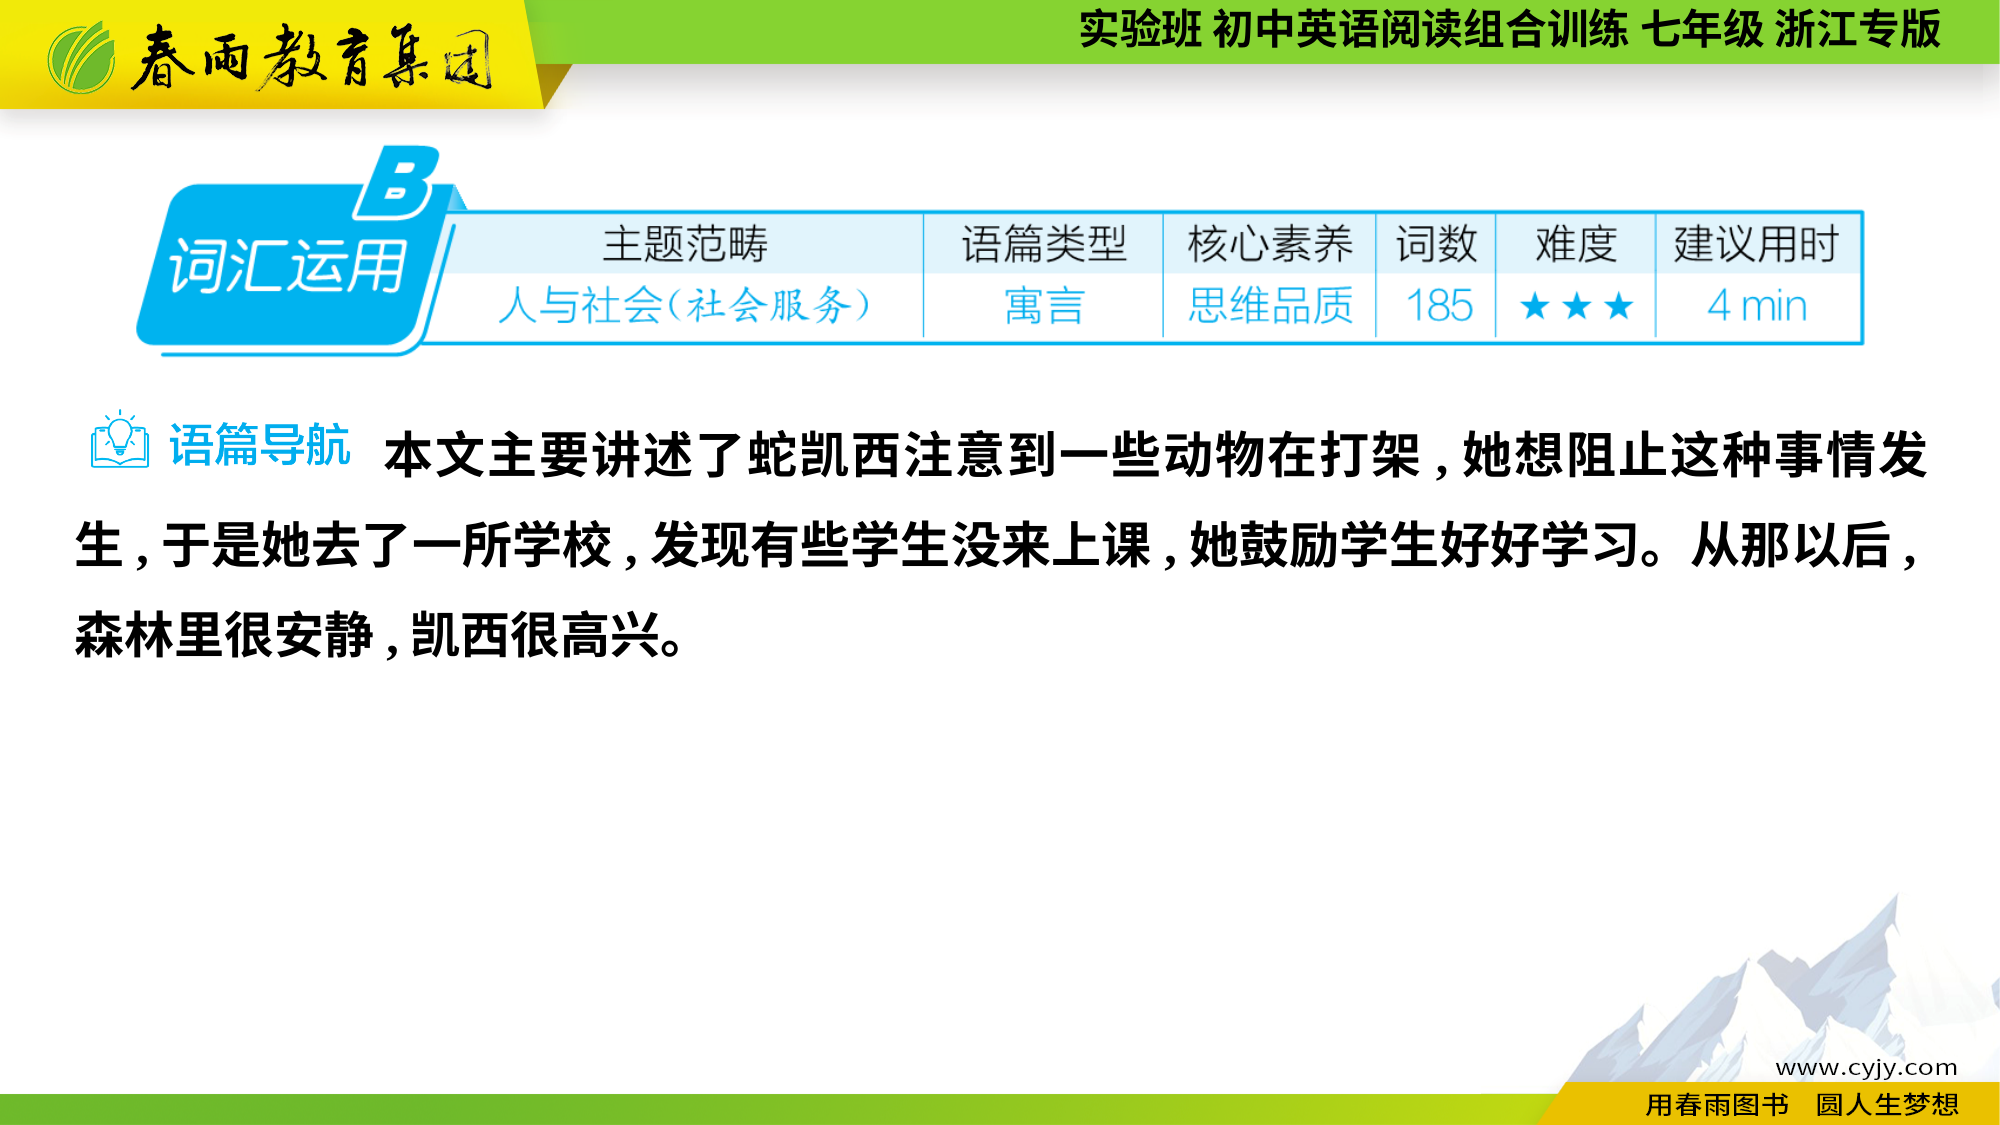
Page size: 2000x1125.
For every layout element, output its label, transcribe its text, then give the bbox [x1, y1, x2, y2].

list 本文主要讲述了蛇凯西注意到一些动物在打架,她想阻止这种事情发生,于是她去了一所学校,发现有些学生没来上课,她鼓励学生好好学习。从那以后,森林里很安静,凯西很高兴。 [59, 385, 1944, 662]
picture [0, 0, 2000, 1125]
